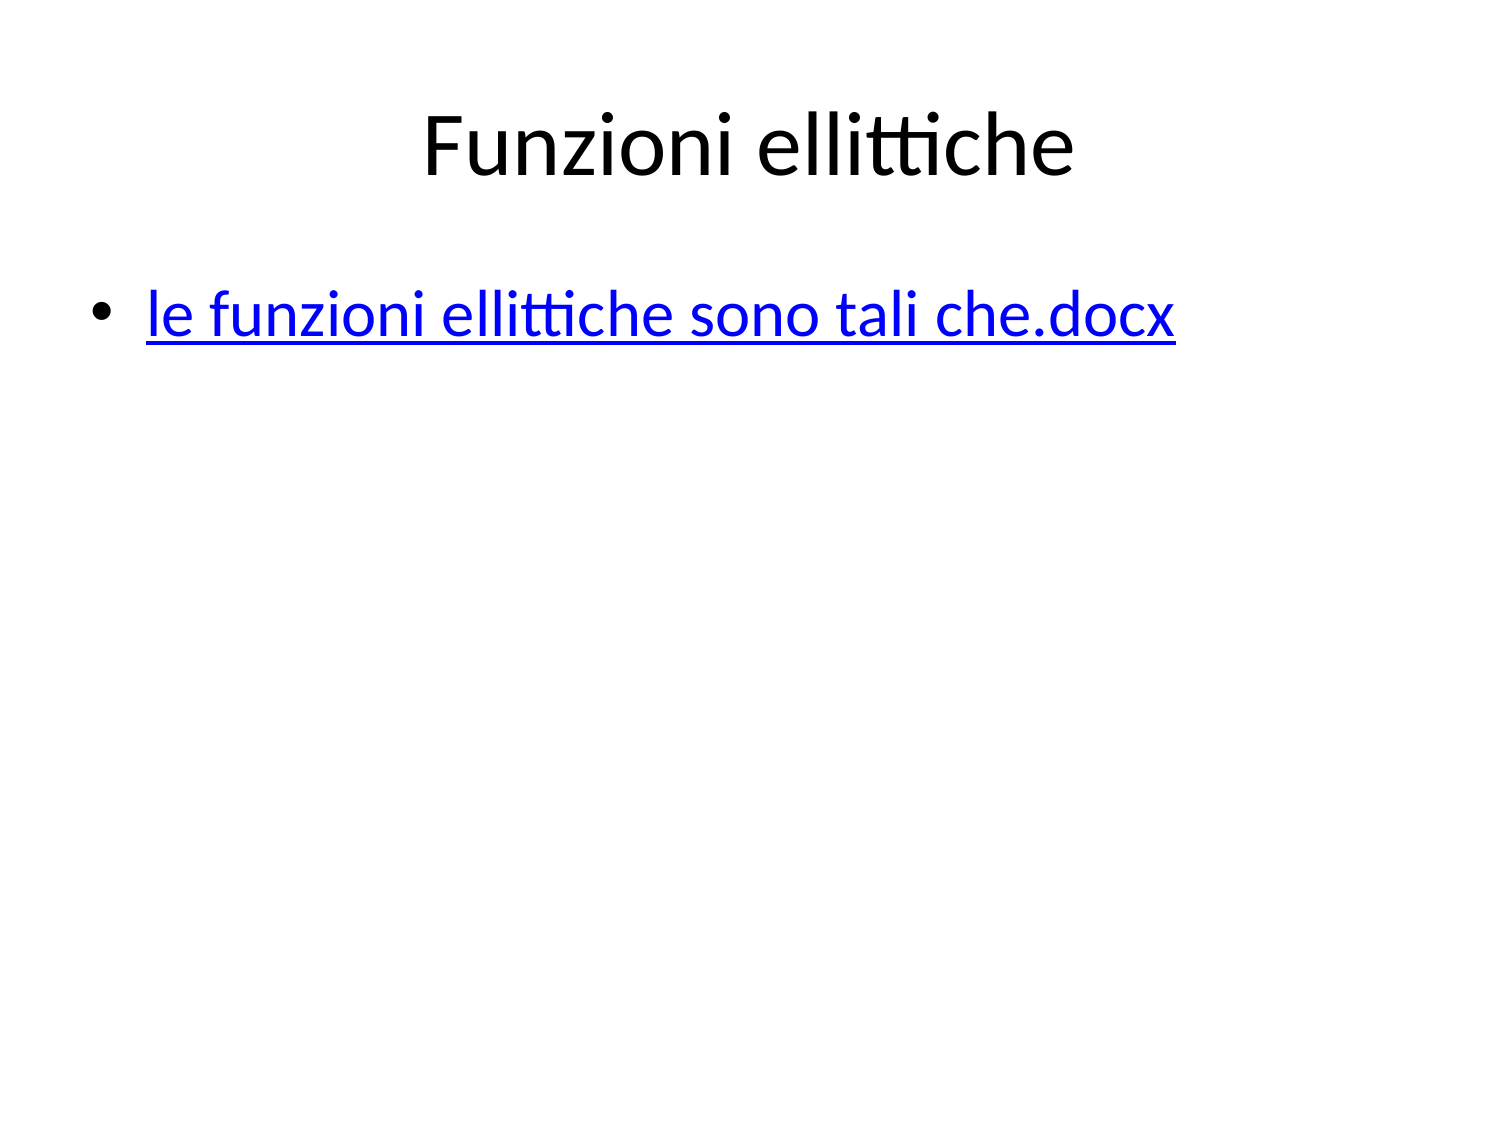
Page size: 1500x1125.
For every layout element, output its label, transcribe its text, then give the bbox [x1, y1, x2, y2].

list le funzioni ellittiche sono tali che.docx [75, 262, 1425, 1005]
title Funzioni ellittiche [75, 45, 1425, 233]
